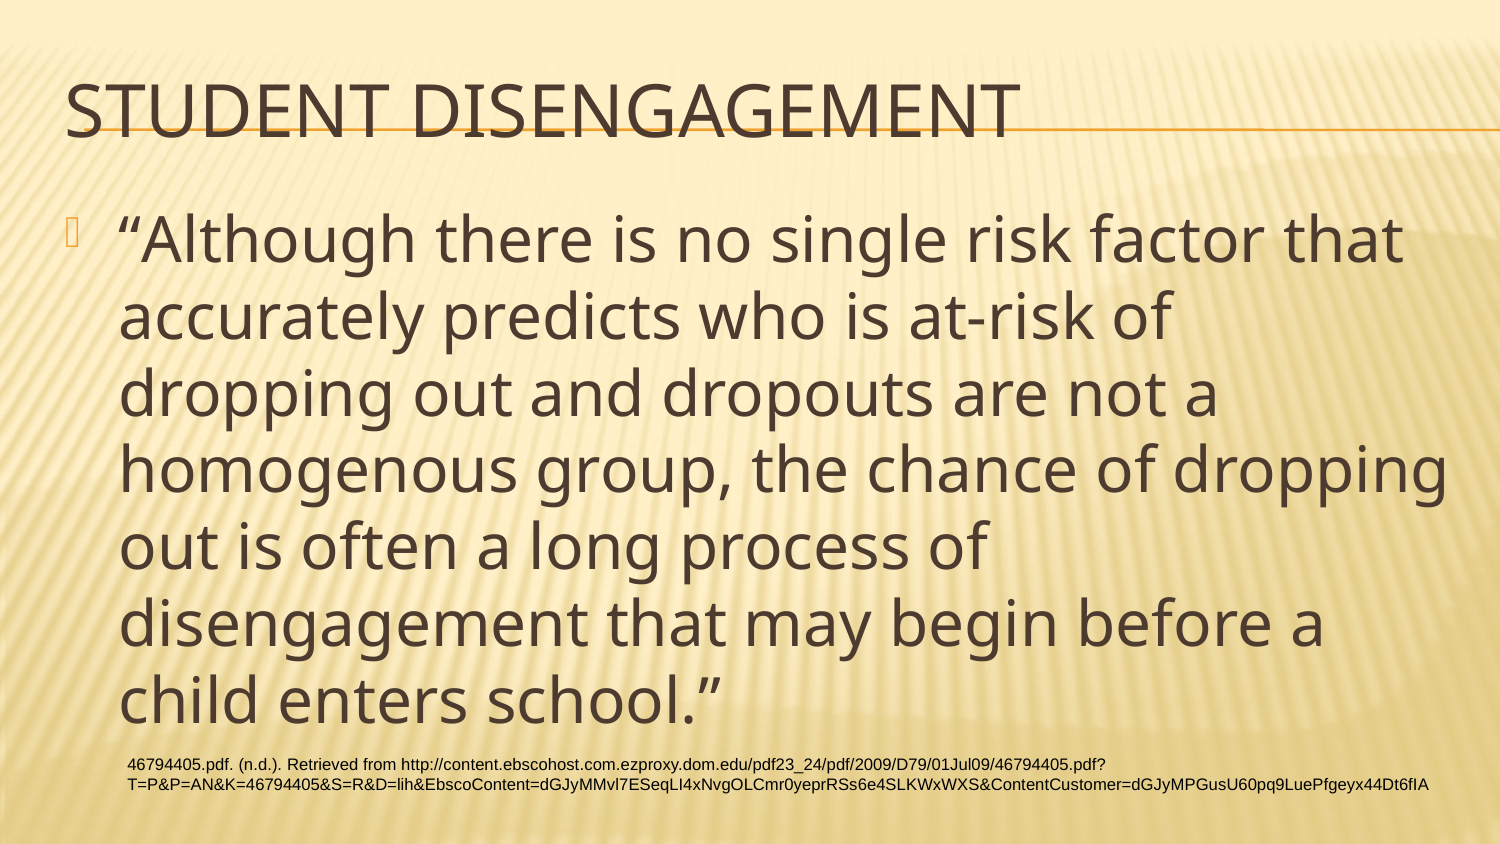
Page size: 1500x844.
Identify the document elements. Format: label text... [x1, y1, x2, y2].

text_box 46794405.pdf. (n.d.). Retrieved from http://content.ebscohost.com.ezproxy.dom.edu/pdf23_24/pdf/2009/D79/01Jul09/46794405.pdf?T=P&P=AN&K=46794405&S=R&D=lih&EbscoContent=dGJyMMvl7ESeqLI4xNvgOLCmr0yeprRSs6e4SLKWxWXS&ContentCustomer=dGJyMPGusU60pq9LuePfgeyx44Dt6fIA [112, 746, 1450, 822]
title Student Disengagement [50, 56, 1475, 160]
list “Although there is no single risk factor that accurately predicts who is at-risk of dropping out and dropouts are not a homogenous group, the chance of dropping out is often a long process of disengagement that may begin before a child enters school.” [50, 191, 1475, 748]
